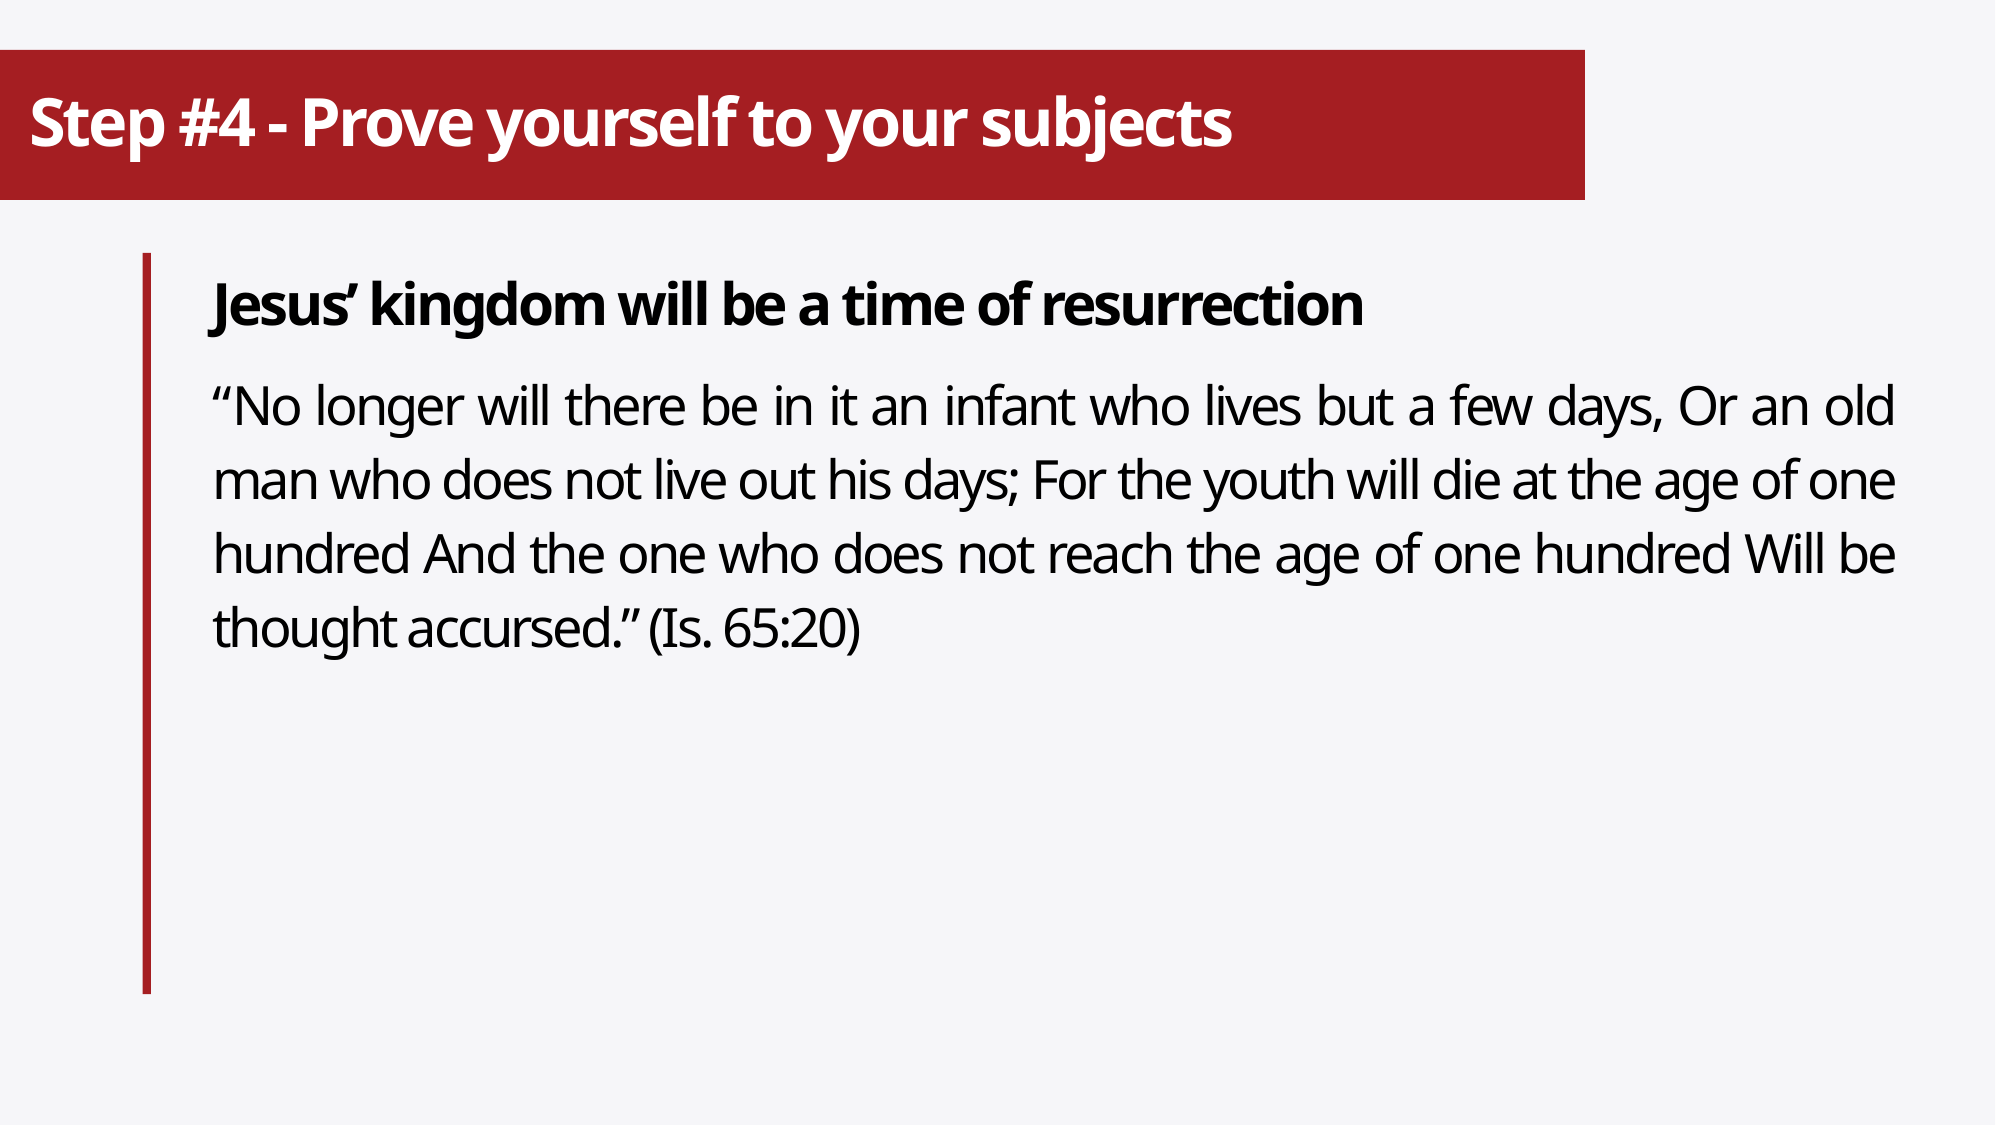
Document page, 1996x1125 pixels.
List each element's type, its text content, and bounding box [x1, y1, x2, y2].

title Step #4 - Prove yourself to your subjects [14, 62, 1810, 188]
subtitle Jesus’ kingdom will be a time of resurrection “No longer will there be in it an infant who lives but a few days, Or an old man who does not live out his days; For the youth will die at the age of one hundred And the one who does not reach the age of one hundred Will be thought accursed.” (Is. 65:20) [197, 249, 1910, 1000]
